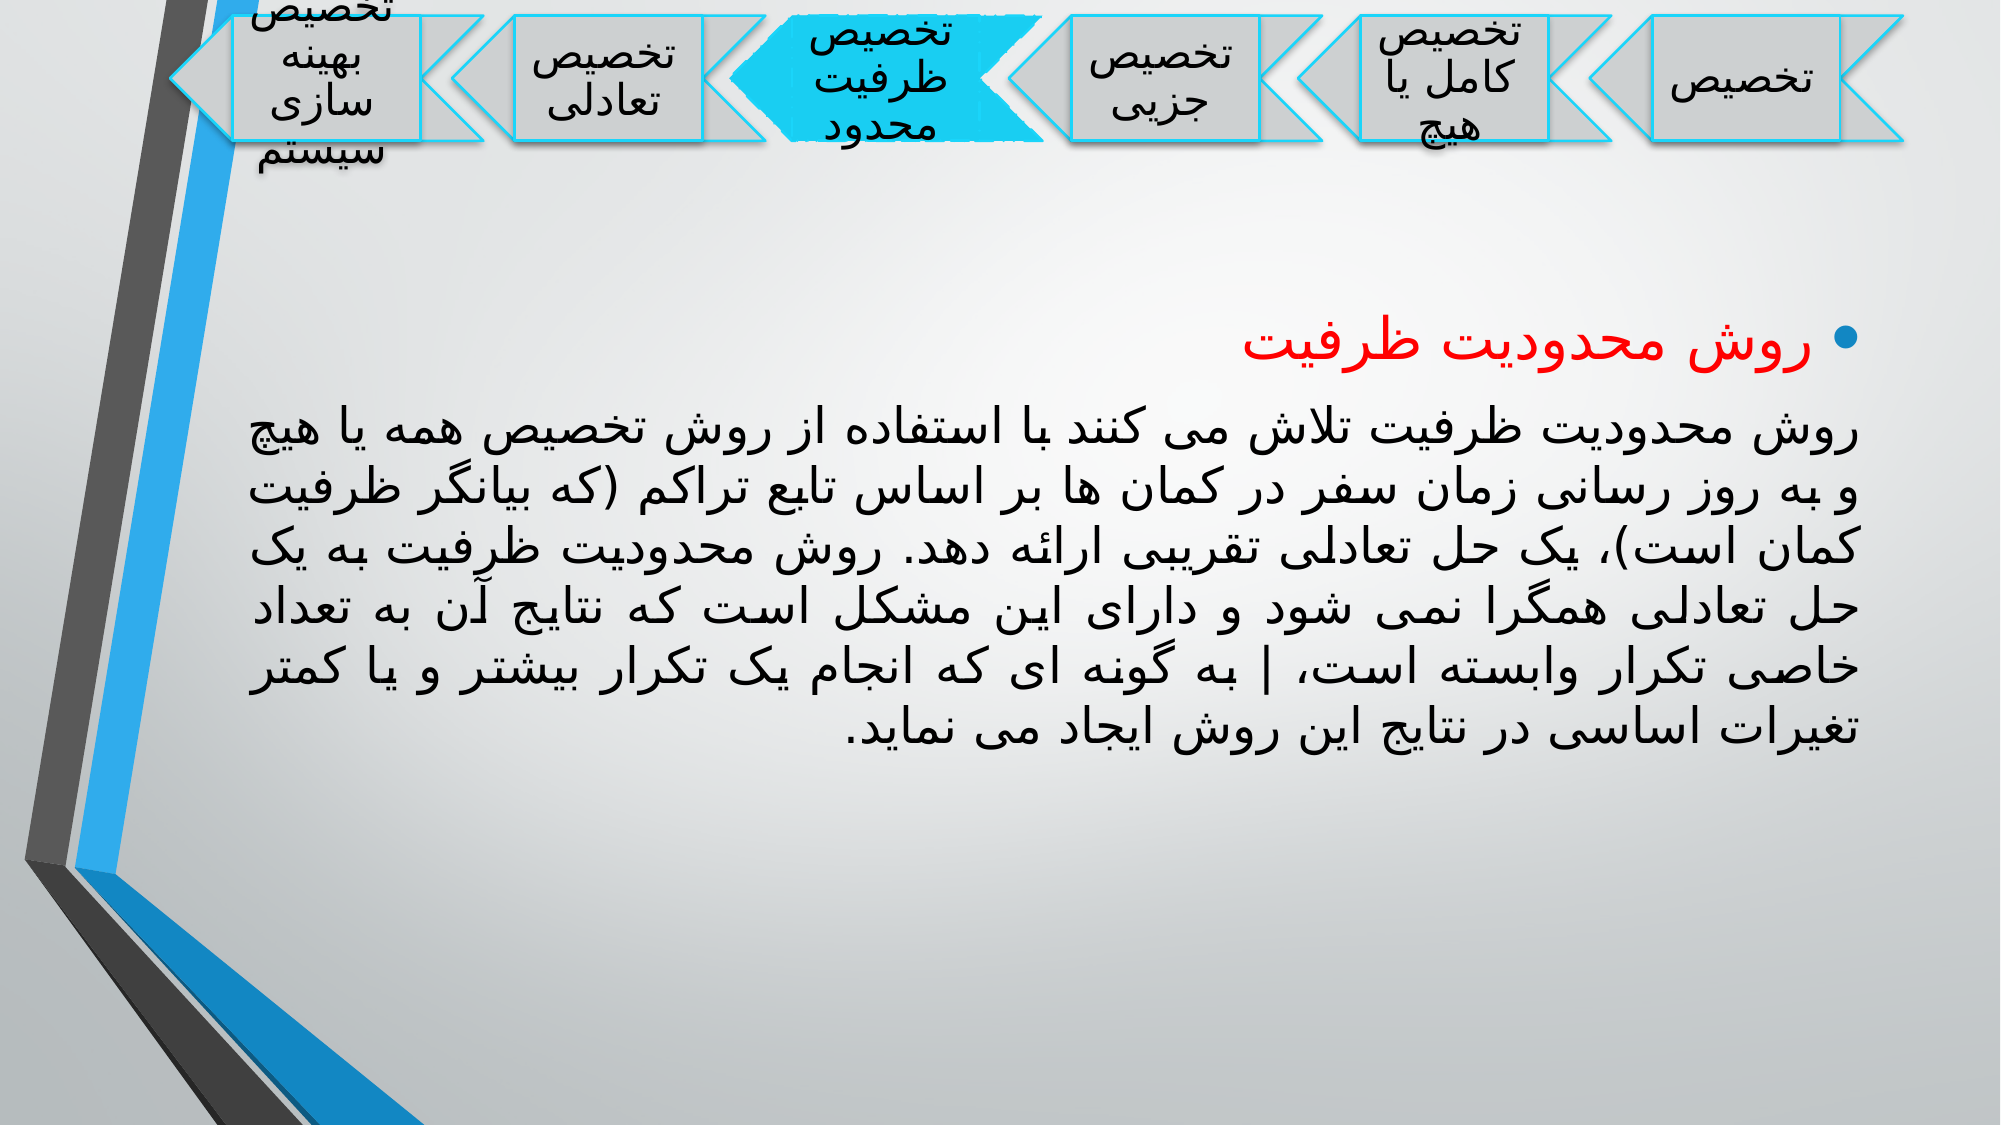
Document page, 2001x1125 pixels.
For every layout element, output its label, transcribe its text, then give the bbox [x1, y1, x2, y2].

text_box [169, 15, 484, 141]
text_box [766, 15, 1008, 141]
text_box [1297, 15, 1612, 141]
list روش محدودیت ظرفیت روش محدودیت ظرفیت تلاش می کنند با استفاده از روش تخصيص همه یا هیچ و به روز رسانی زمان سفر در کمان ها بر اساس تابع تراكم (که بیانگر ظرفیت کمان است)، یک حل تعادلی تقریبی ارائه دهد. روش محدودیت ظرفیت به یک حل تعادلی همگرا نمی شود و دارای این مشکل است که نتایج آن به تعداد خاصی تکرار وابسته است، | به گونه ای که انجام یک تکرار بیشتر و یا کمتر تغیرات اساسی در نتایج این روش ایجاد می نماید. [232, 270, 1877, 784]
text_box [484, 15, 766, 141]
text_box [1612, 15, 1904, 141]
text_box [1008, 15, 1297, 141]
